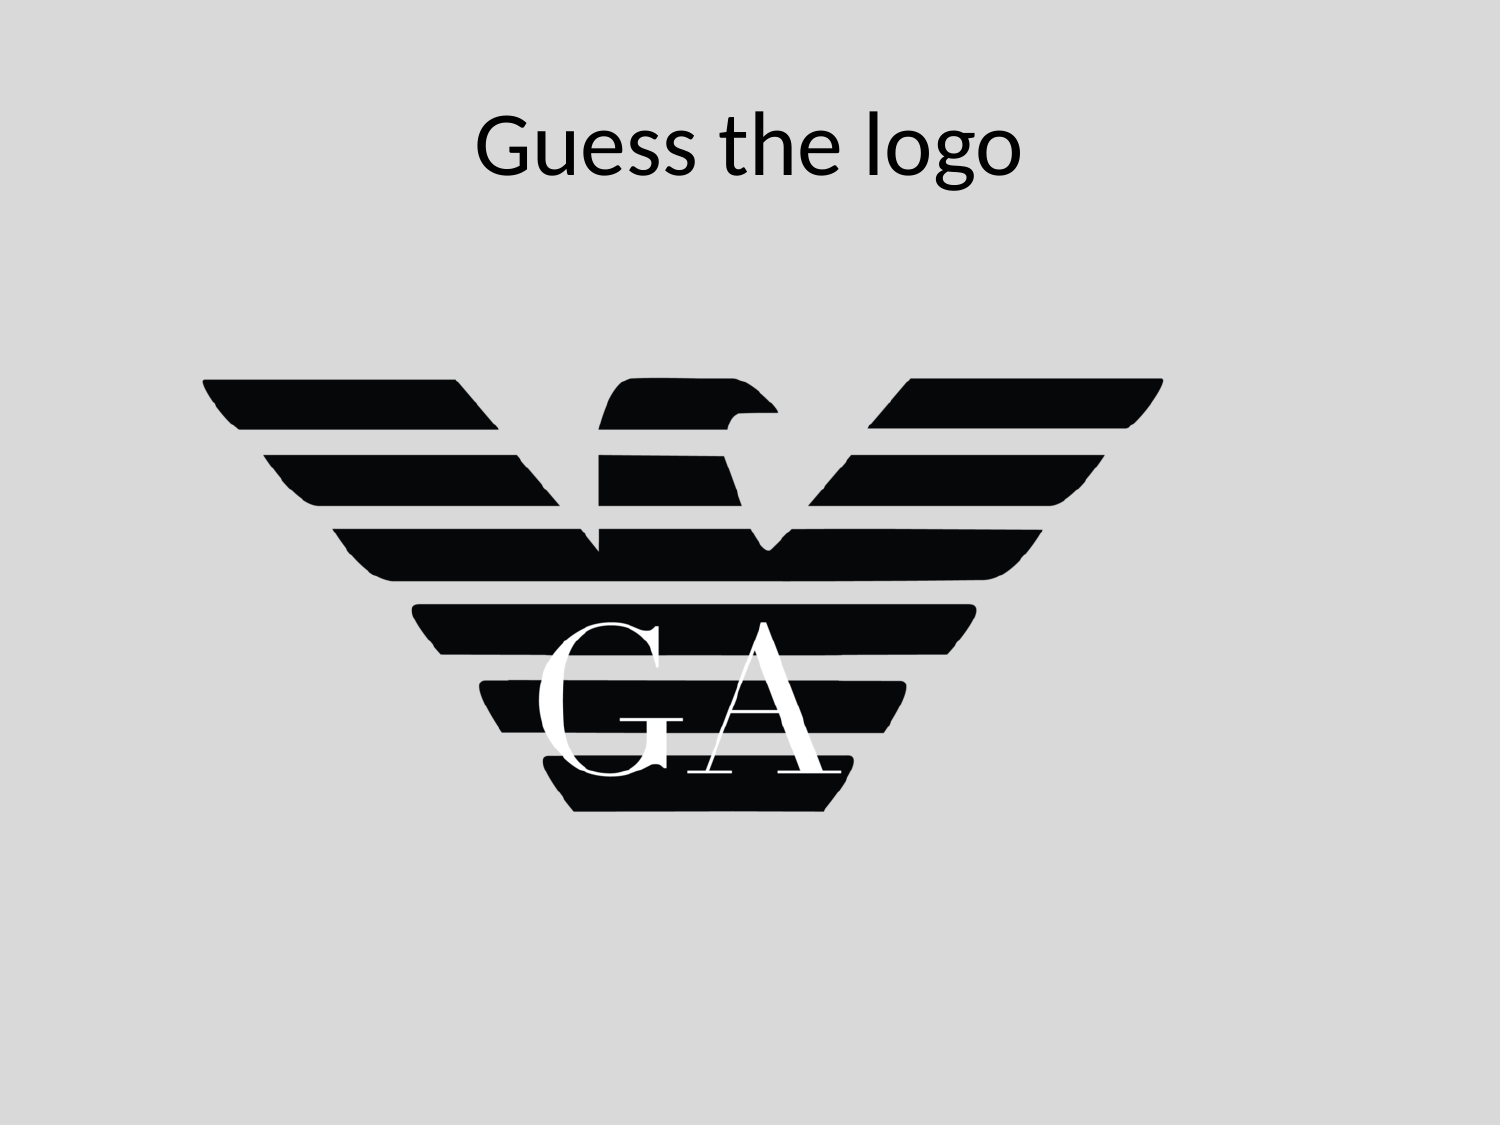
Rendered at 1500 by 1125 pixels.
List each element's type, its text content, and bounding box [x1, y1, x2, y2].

picture [194, 337, 1173, 835]
title Guess the logo [75, 45, 1425, 233]
